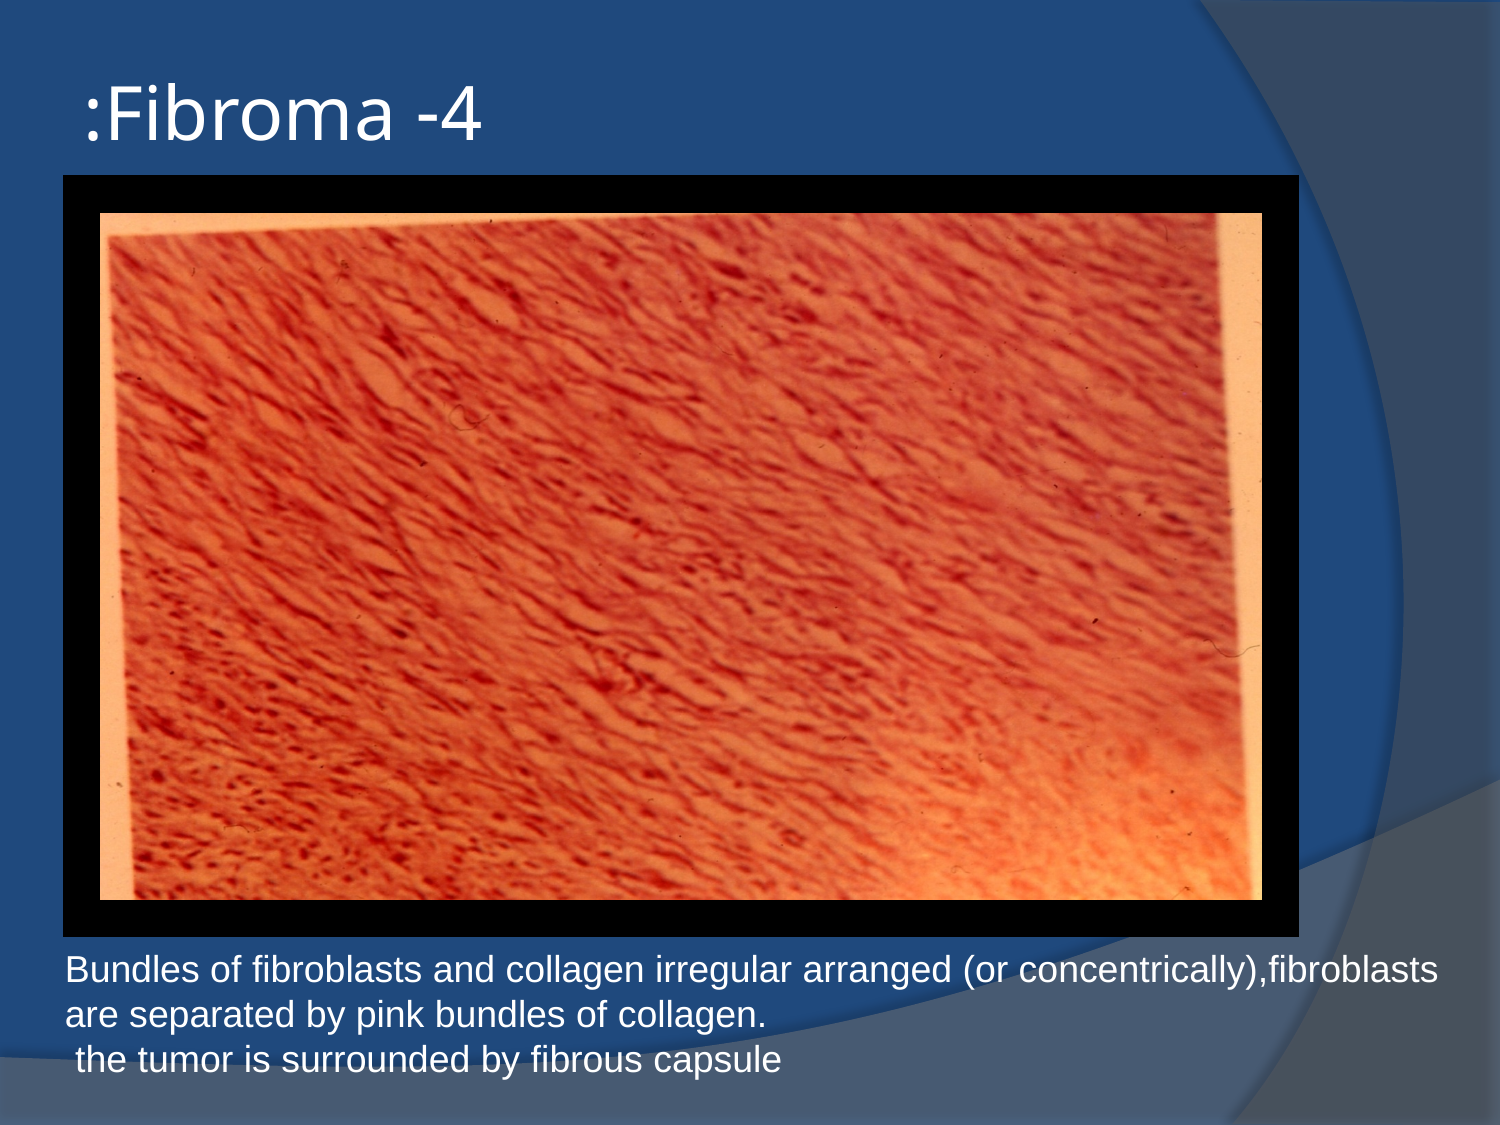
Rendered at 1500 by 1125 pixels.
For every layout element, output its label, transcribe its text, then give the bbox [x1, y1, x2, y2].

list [99, 212, 1262, 901]
title 4- Fibroma: [75, 45, 1300, 175]
text_box Bundles of fibroblasts and collagen irregular arranged (or concentrically),fibroblasts are separated by pink bundles of collagen. the tumor is surrounded by fibrous capsule [49, 937, 1463, 1088]
